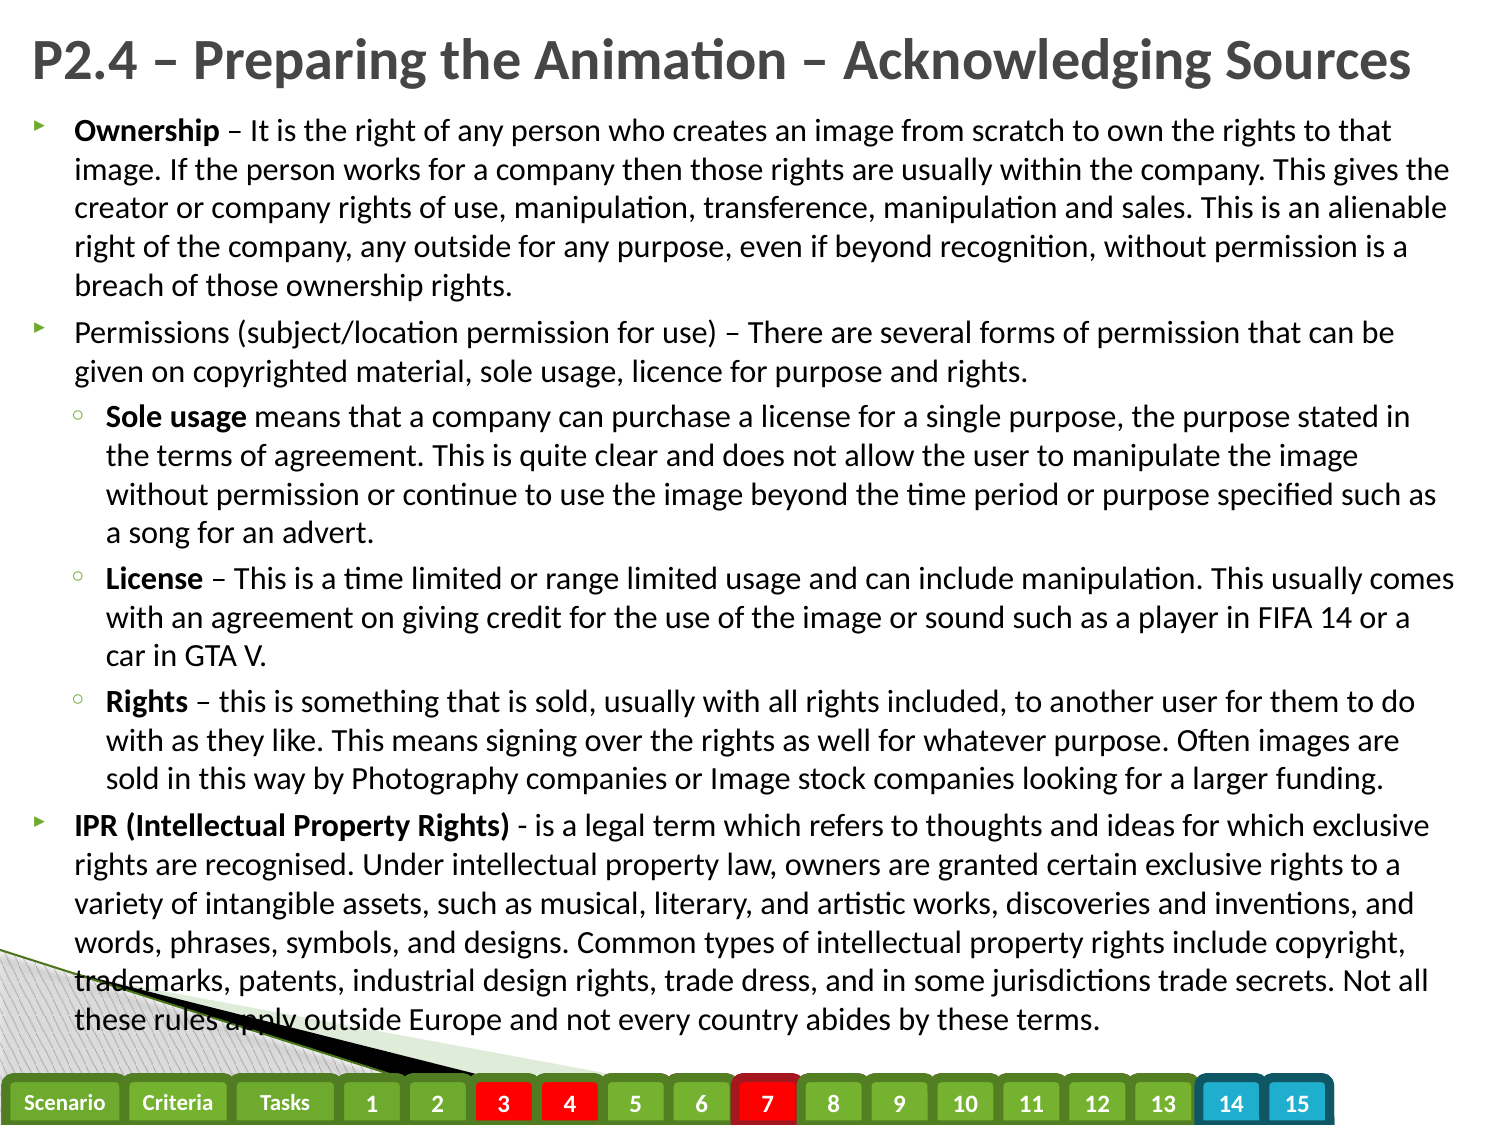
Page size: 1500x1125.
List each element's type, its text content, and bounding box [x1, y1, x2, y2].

text_box P2.4 – Preparing the Animation – Acknowledging Sources [17, 19, 1489, 94]
list Ownership – It is the right of any person who creates an image from scratch to own the rights to that image. If the person works for a company then those rights are usually within the company. This gives the creator or company rights of use, manipulation, transference, manipulation and sales. This is an alienable right of the company, any outside for any purpose, even if beyond recognition, without permission is a breach of those ownership rights. Permissions (subject/location permission for use) – There are several forms of permission that can be given on copyrighted material, sole usage, licence for purpose and rights. Sole usage means that a company can purchase a license for a single purpose, the purpose stated in the terms of agreement. This is quite clear and does not allow the user to manipulate the image without permission or continue to use the image beyond the time period or purpose specified such as a song for an advert. License – This is a time limited or range limited usage and can include manipulation. This usually comes with an agreement on giving credit for the use of the image or sound such as a player in FIFA 14 or a car in GTA V. Rights – this is something that is sold, usually with all rights included, to another user for them to do with as they like. This means signing over the rights as well for whatever purpose. Often images are sold in this way by Photography companies or Image stock companies looking for a larger funding. IPR (Intellectual Property Rights) - is a legal term which refers to thoughts and ideas for which exclusive rights are recognised. Under intellectual property law, owners are granted certain exclusive rights to a variety of intangible assets, such as musical, literary, and artistic works, discoveries and inventions, and words, phrases, symbols, and designs. Common types of intellectual property rights include copyright, trademarks, patents, industrial design rights, trade dress, and in some jurisdictions trade secrets. Not all these rules apply outside Europe and not every country abides by these terms. [17, 101, 1471, 1000]
